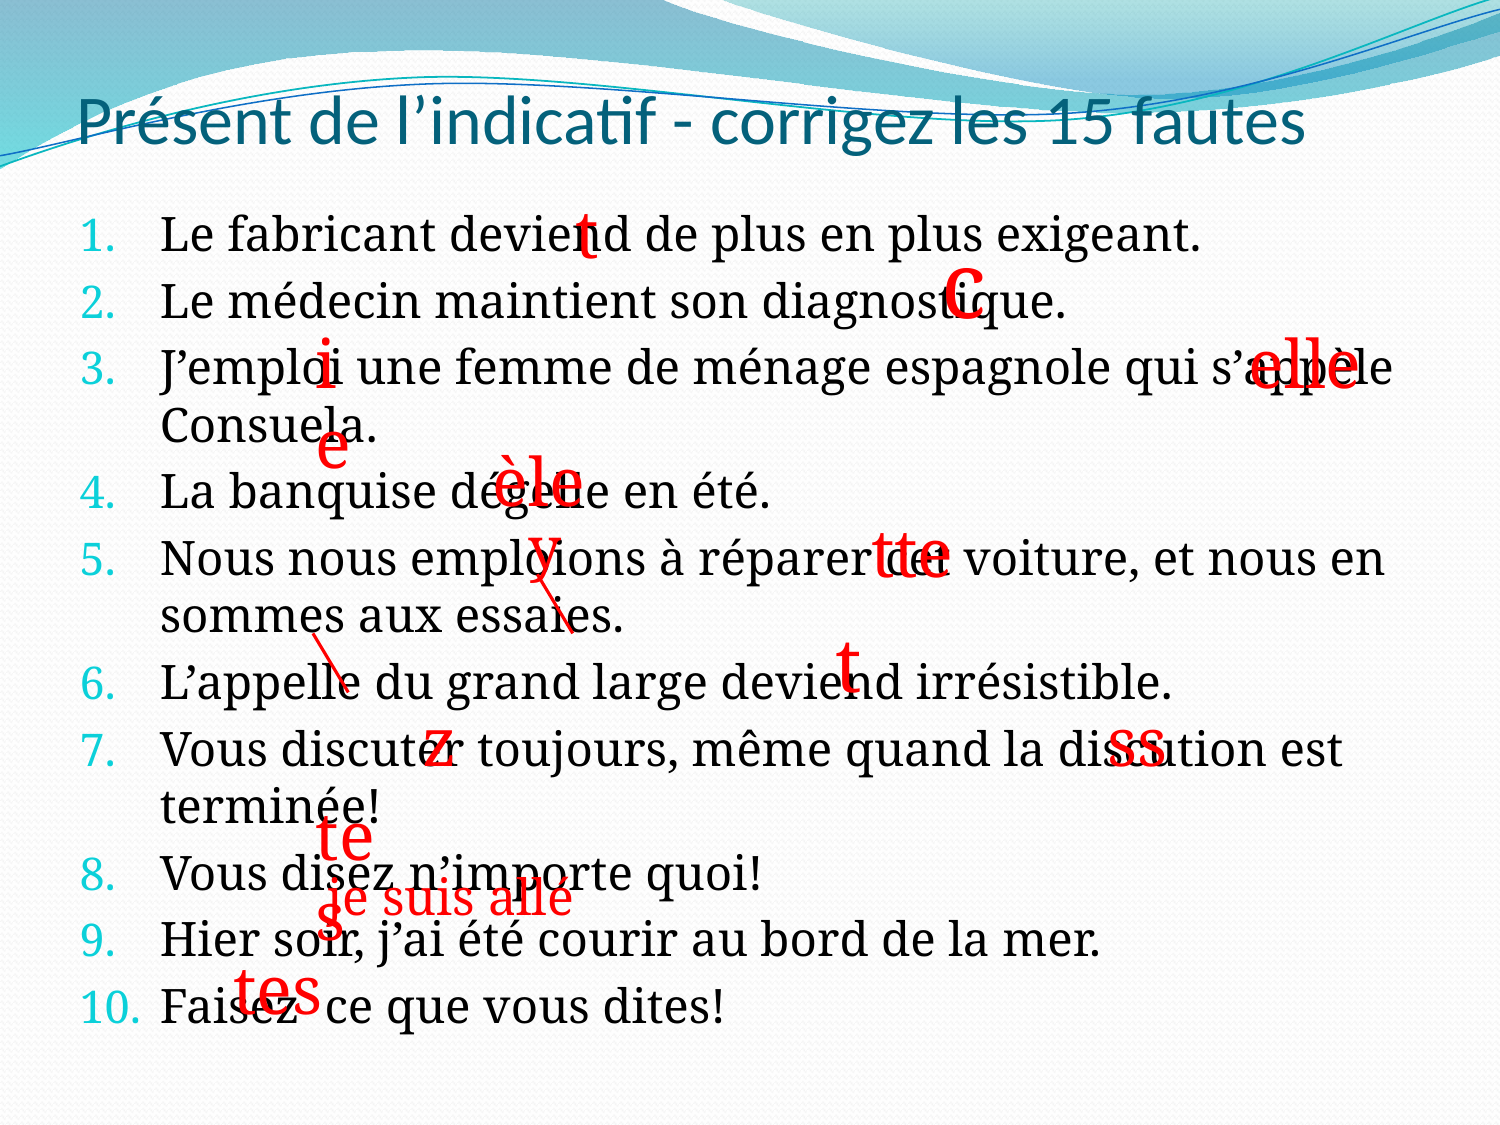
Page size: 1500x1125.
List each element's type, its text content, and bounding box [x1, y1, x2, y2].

text_box y [513, 503, 620, 589]
text_box ait [305, 635, 356, 704]
text_box ait [530, 589, 578, 645]
text_box tes [218, 940, 384, 1036]
text_box tte [856, 503, 1057, 599]
text_box ss [1092, 692, 1199, 788]
text_box ie [301, 314, 384, 490]
text_box tes [301, 786, 420, 962]
text_box je suis allé [312, 857, 668, 933]
text_box èle [478, 432, 632, 528]
list Le fabricant deviend de plus en plus exigeant. Le médecin maintient son diagnostique. J’emploi une femme de ménage espagnole qui s’appèle Consuela. La banquise dégelle en été. Nous nous emploions à réparer cet voiture, et nous en sommes aux essaies. L’appelle du grand large deviend irrésistible. Vous discuter toujours, même quand la discution est terminée! Vous disez n’importe quoi! Hier soir, j’ai été courir au bord de la mer. Faisez ce que vous dites! [64, 196, 1427, 1050]
text_box t [560, 184, 632, 280]
text_box z [407, 692, 514, 788]
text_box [312, 633, 349, 693]
text_box c [927, 219, 1034, 345]
text_box er [530, 576, 537, 589]
text_box t [820, 609, 928, 715]
title Présent de l’indicatif - corrigez les 15 fautes [76, 66, 1427, 159]
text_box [537, 573, 573, 634]
text_box elle [1234, 314, 1435, 410]
